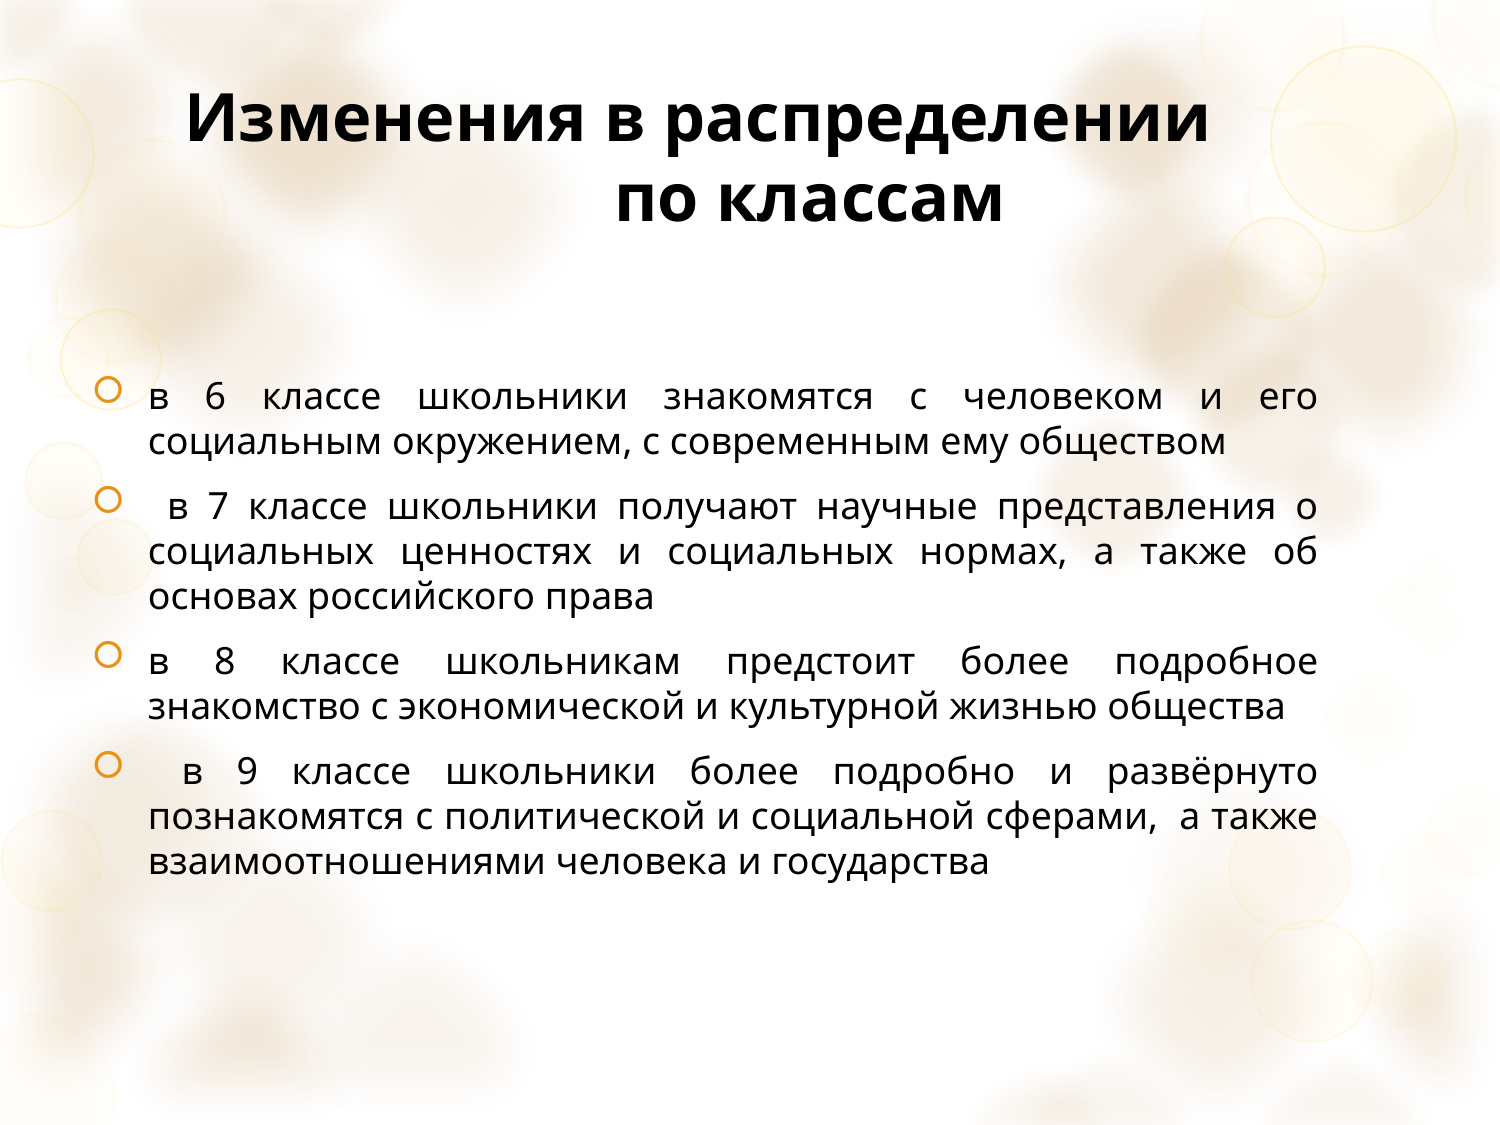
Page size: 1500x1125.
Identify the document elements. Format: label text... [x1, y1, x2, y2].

title Изменения в распределении по классам [165, 54, 1335, 256]
list в 6 классе школьники знакомятся с человеком и его социальным окружением, с современным ему обществом в 7 классе школьники получают научные представления о социальных ценностях и социальных нормах, а также об основах российского права в 8 классе школьникам предстоит более подробное знакомство с экономической и культурной жизнью общества в 9 классе школьники более подробно и развёрнуто познакомятся с политической и социальной сферами, а также взаимоотношениями человека и государства [76, 296, 1335, 1024]
